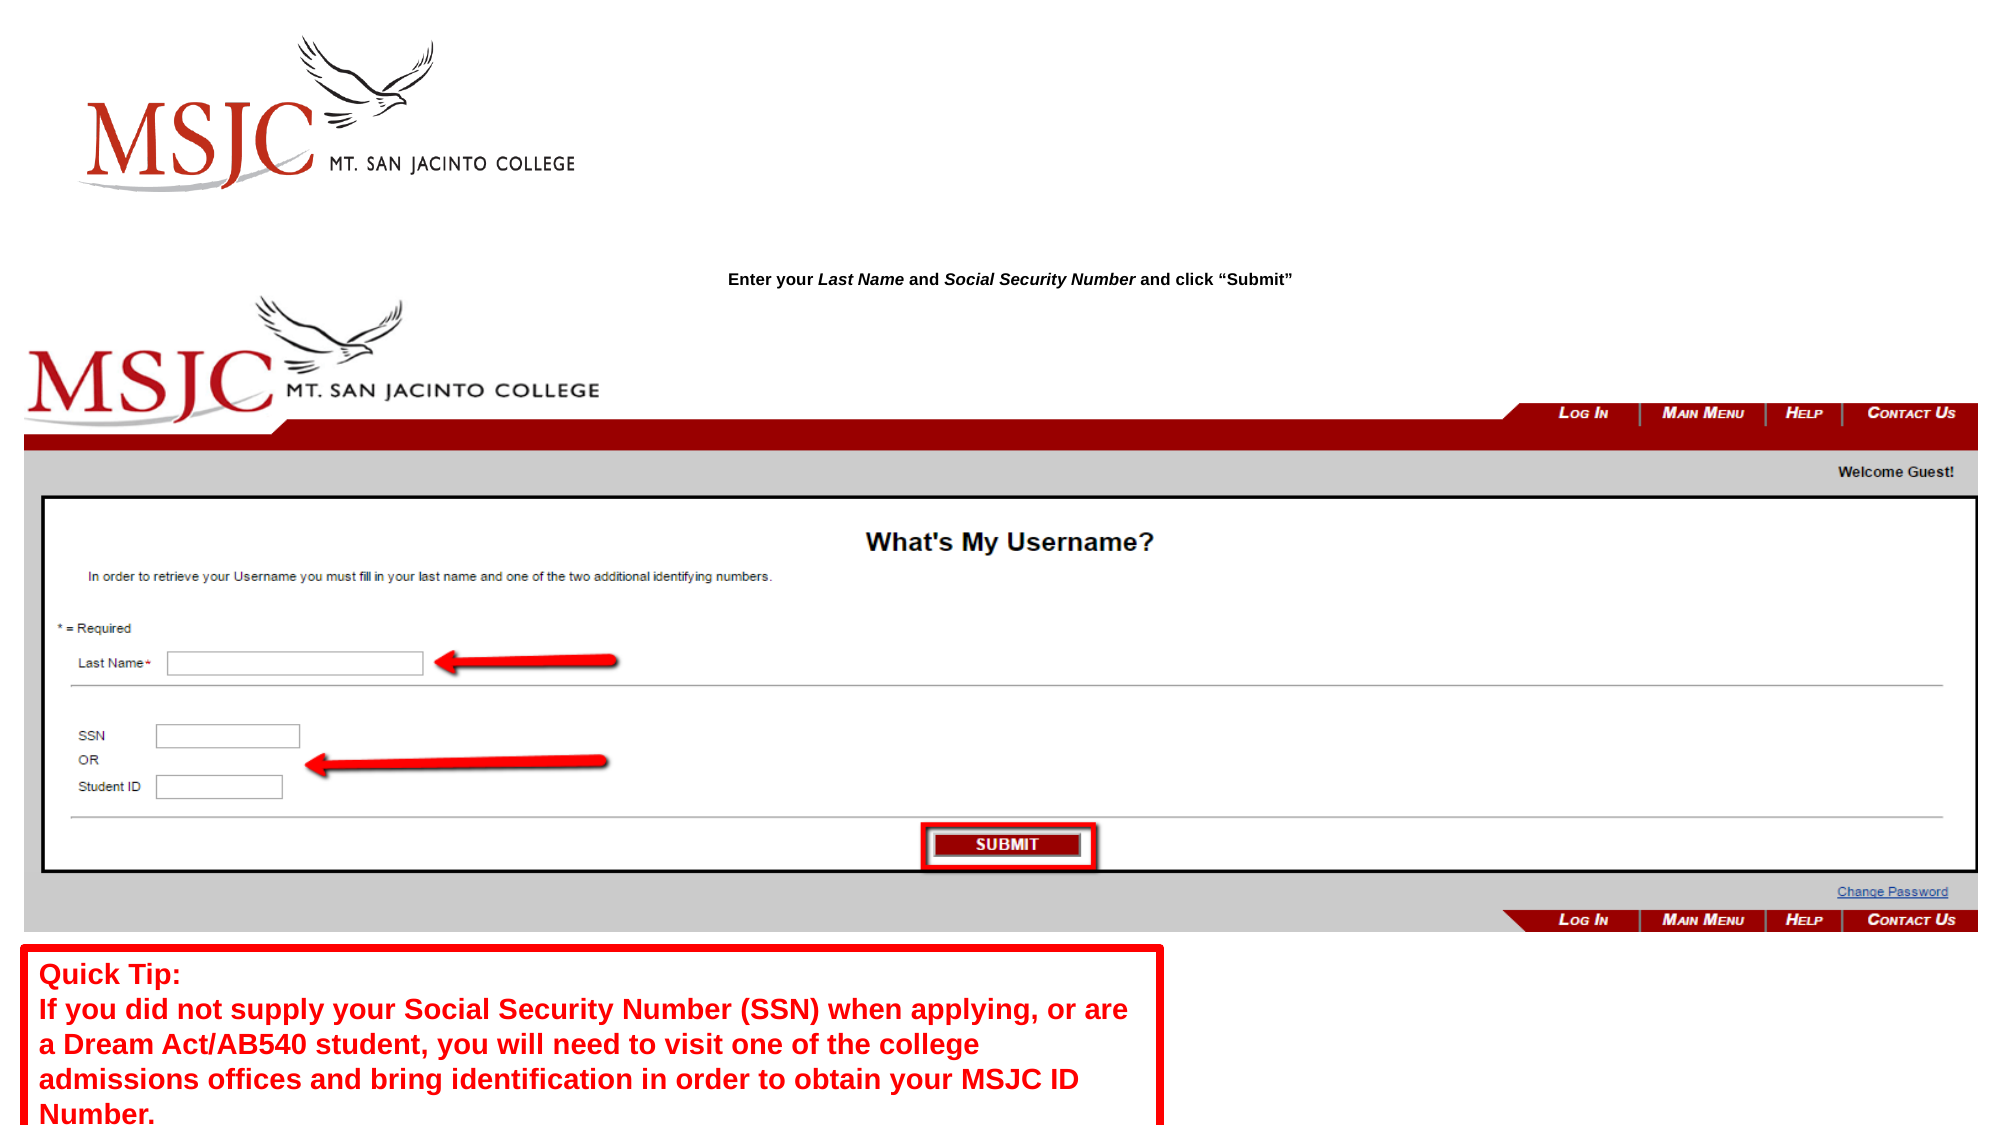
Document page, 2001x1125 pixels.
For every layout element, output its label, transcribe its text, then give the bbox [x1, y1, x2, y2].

text_box Quick Tip: If you did not supply your Social Security Number (SSN) when applying, or are a Dream Act/AB540 student, you will need to visit one of the college admissions offices and bring identification in order to obtain your MSJC ID Number. [24, 948, 1161, 1125]
title Enter your Last Name and Social Security Number and click “Submit” [148, 263, 1874, 290]
picture [24, 290, 1978, 932]
picture [77, 35, 576, 192]
